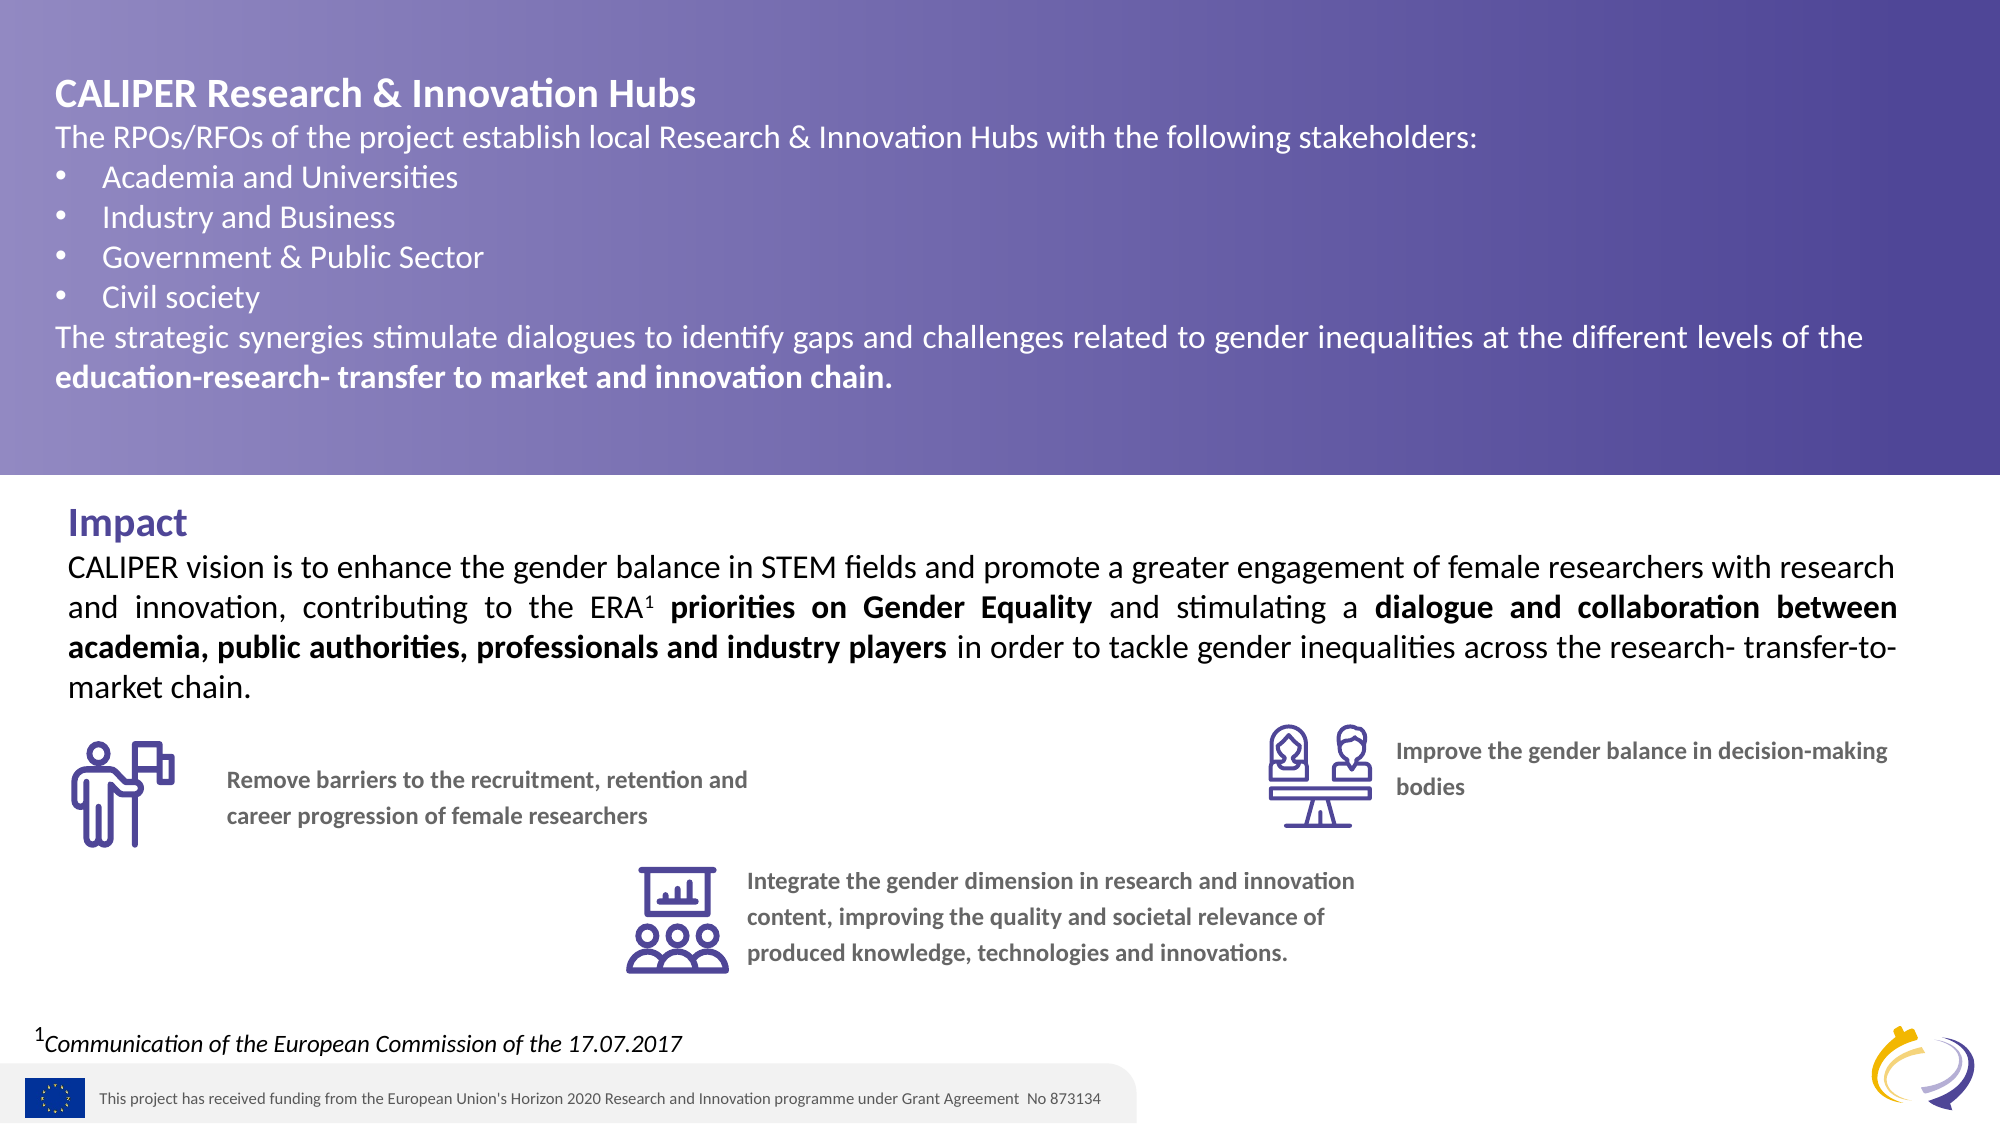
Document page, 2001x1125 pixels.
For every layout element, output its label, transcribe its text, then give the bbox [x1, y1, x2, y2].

text_box Impact CALIPER vision is to enhance the gender balance in STEM fields and promote a greater engagement of female researchers with research and innovation, contributing to the ERA1 priorities on Gender Equality and stimulating a dialogue and collaboration between academia, public authorities, professionals and industry players in order to tackle gender inequalities across the research- transfer-to-market chain. [52, 487, 1914, 753]
text_box [0, 0, 2000, 475]
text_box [626, 866, 729, 974]
picture [25, 1078, 85, 1118]
text_box 1Communication of the European Commission of the 17.07.2017 [18, 1007, 842, 1068]
text_box Integrate the gender dimension in research and innovation content, improving the quality and societal relevance of produced knowledge, technologies and innovations. [747, 858, 1432, 967]
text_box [71, 741, 175, 848]
text_box Remove barriers to the recruitment, retention and career progression of female researchers [226, 757, 769, 830]
text_box CALIPER Research & Innovation Hubs The RPOs/RFOs of the project establish local Research & Innovation Hubs with the following stakeholders: Academia and Universities Industry and Business Government & Public Sector Civil society The strategic synergies stimulate dialogues to identify gaps and challenges related to gender inequalities at the different levels of the education-research- transfer to market and innovation chain. [40, 58, 1882, 403]
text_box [1268, 724, 1372, 828]
text_box Improve the gender balance in decision-making bodies [1395, 728, 1938, 801]
